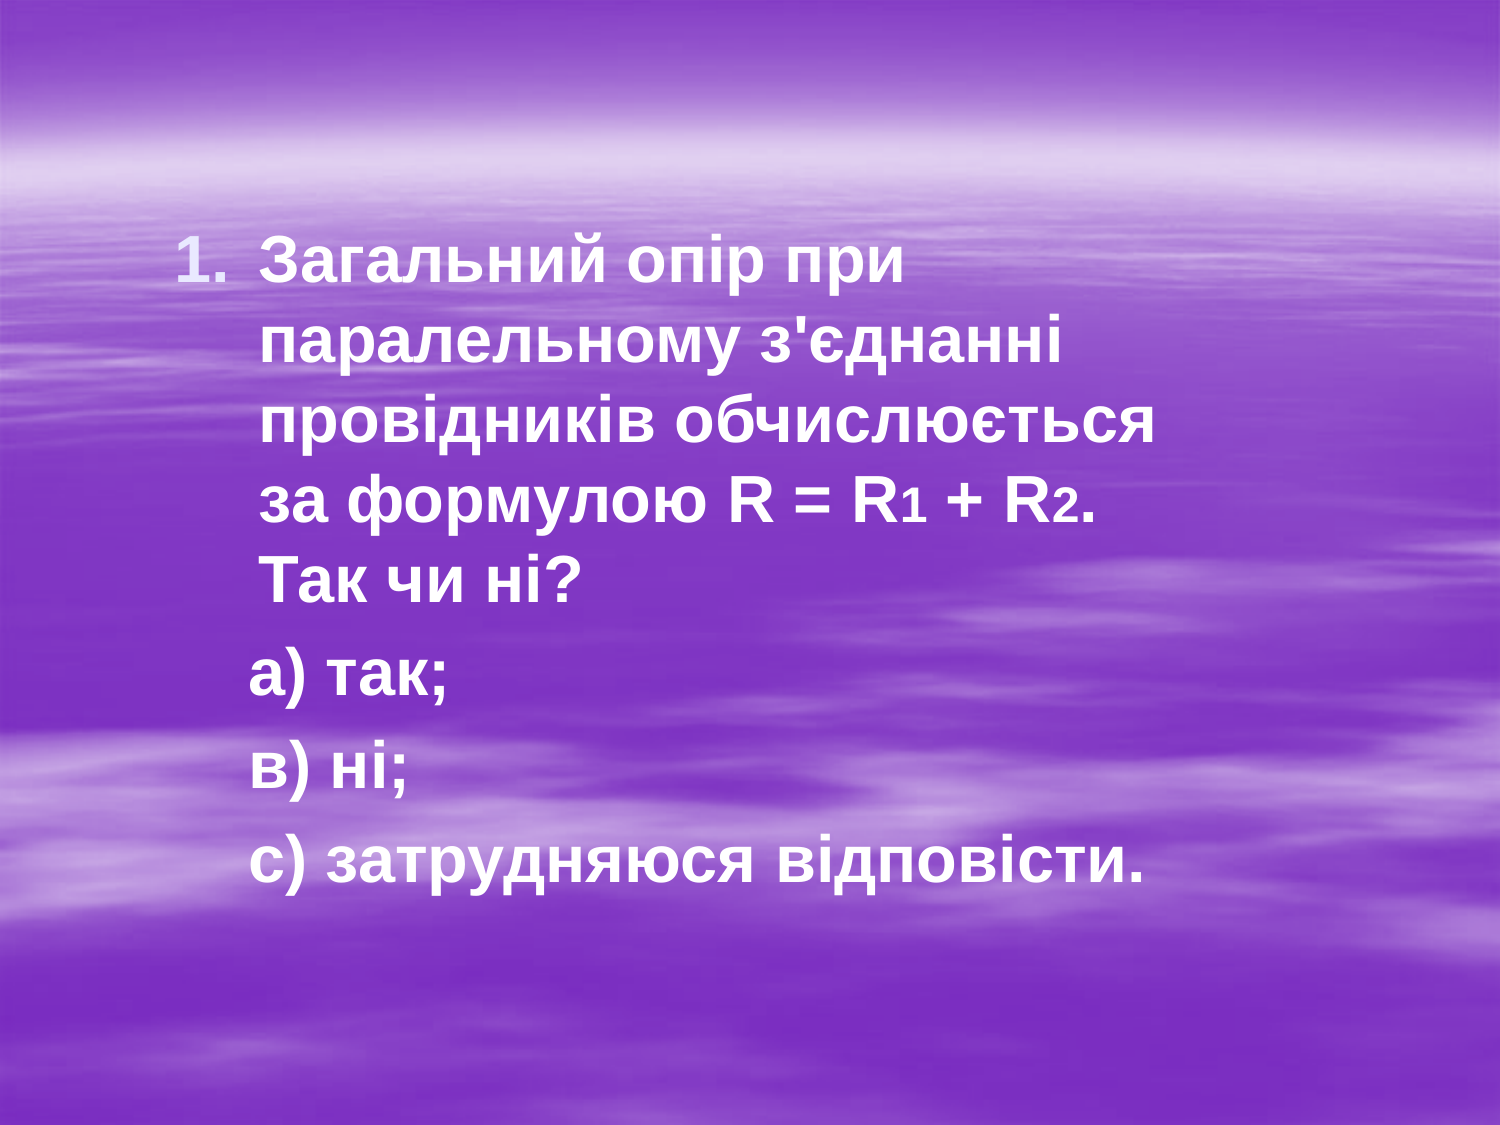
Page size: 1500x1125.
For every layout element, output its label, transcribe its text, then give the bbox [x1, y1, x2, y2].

list Загальний опір при паралельному з'єднанні провідників обчислюється за формулою R = R1 + R2. Так чи ні? а) так; в) ні; с) затрудняюся відповісти. [159, 208, 1188, 1017]
